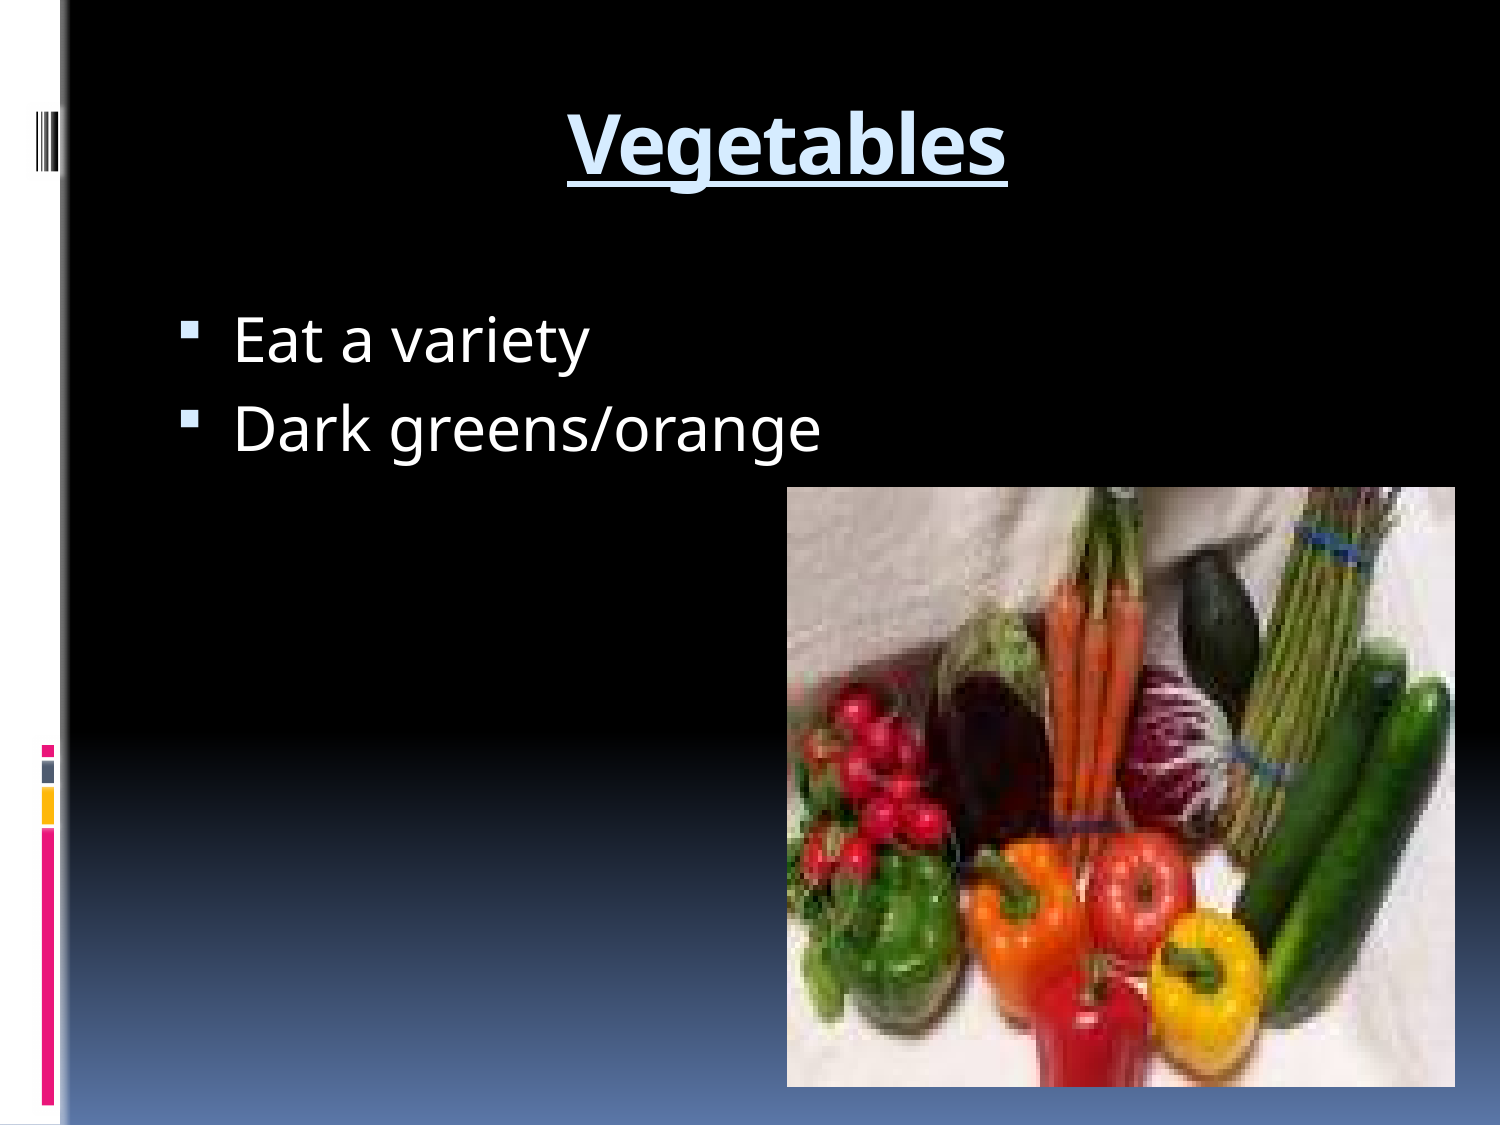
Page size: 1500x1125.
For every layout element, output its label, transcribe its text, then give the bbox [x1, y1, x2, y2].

list Eat a variety Dark greens/orange [150, 292, 1425, 500]
title Vegetables [150, 83, 1425, 234]
picture [786, 487, 1456, 1088]
